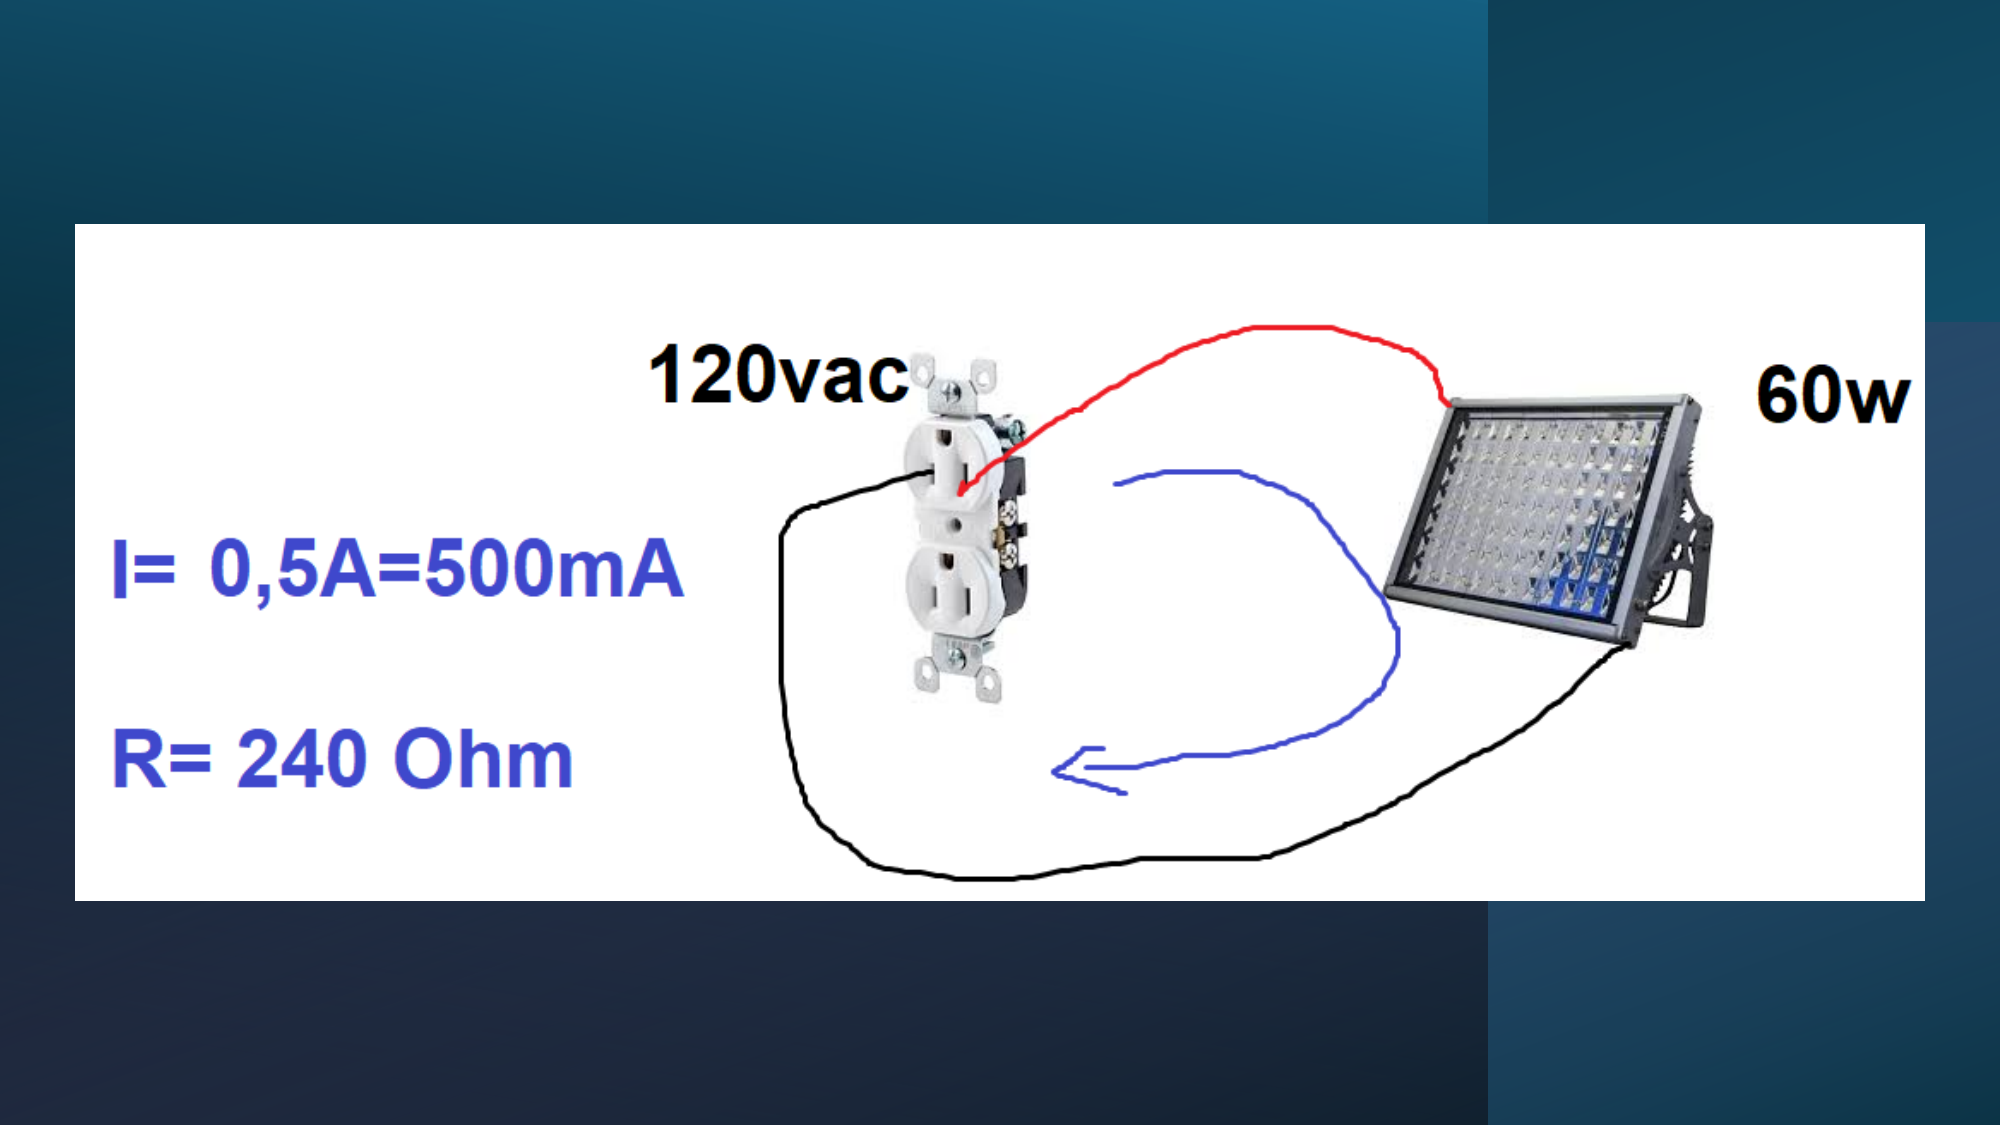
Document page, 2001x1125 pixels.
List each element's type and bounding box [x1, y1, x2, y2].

text_box [0, 321, 2000, 1125]
picture [74, 224, 1926, 901]
text_box [0, 0, 1489, 321]
text_box [1489, 0, 2000, 321]
